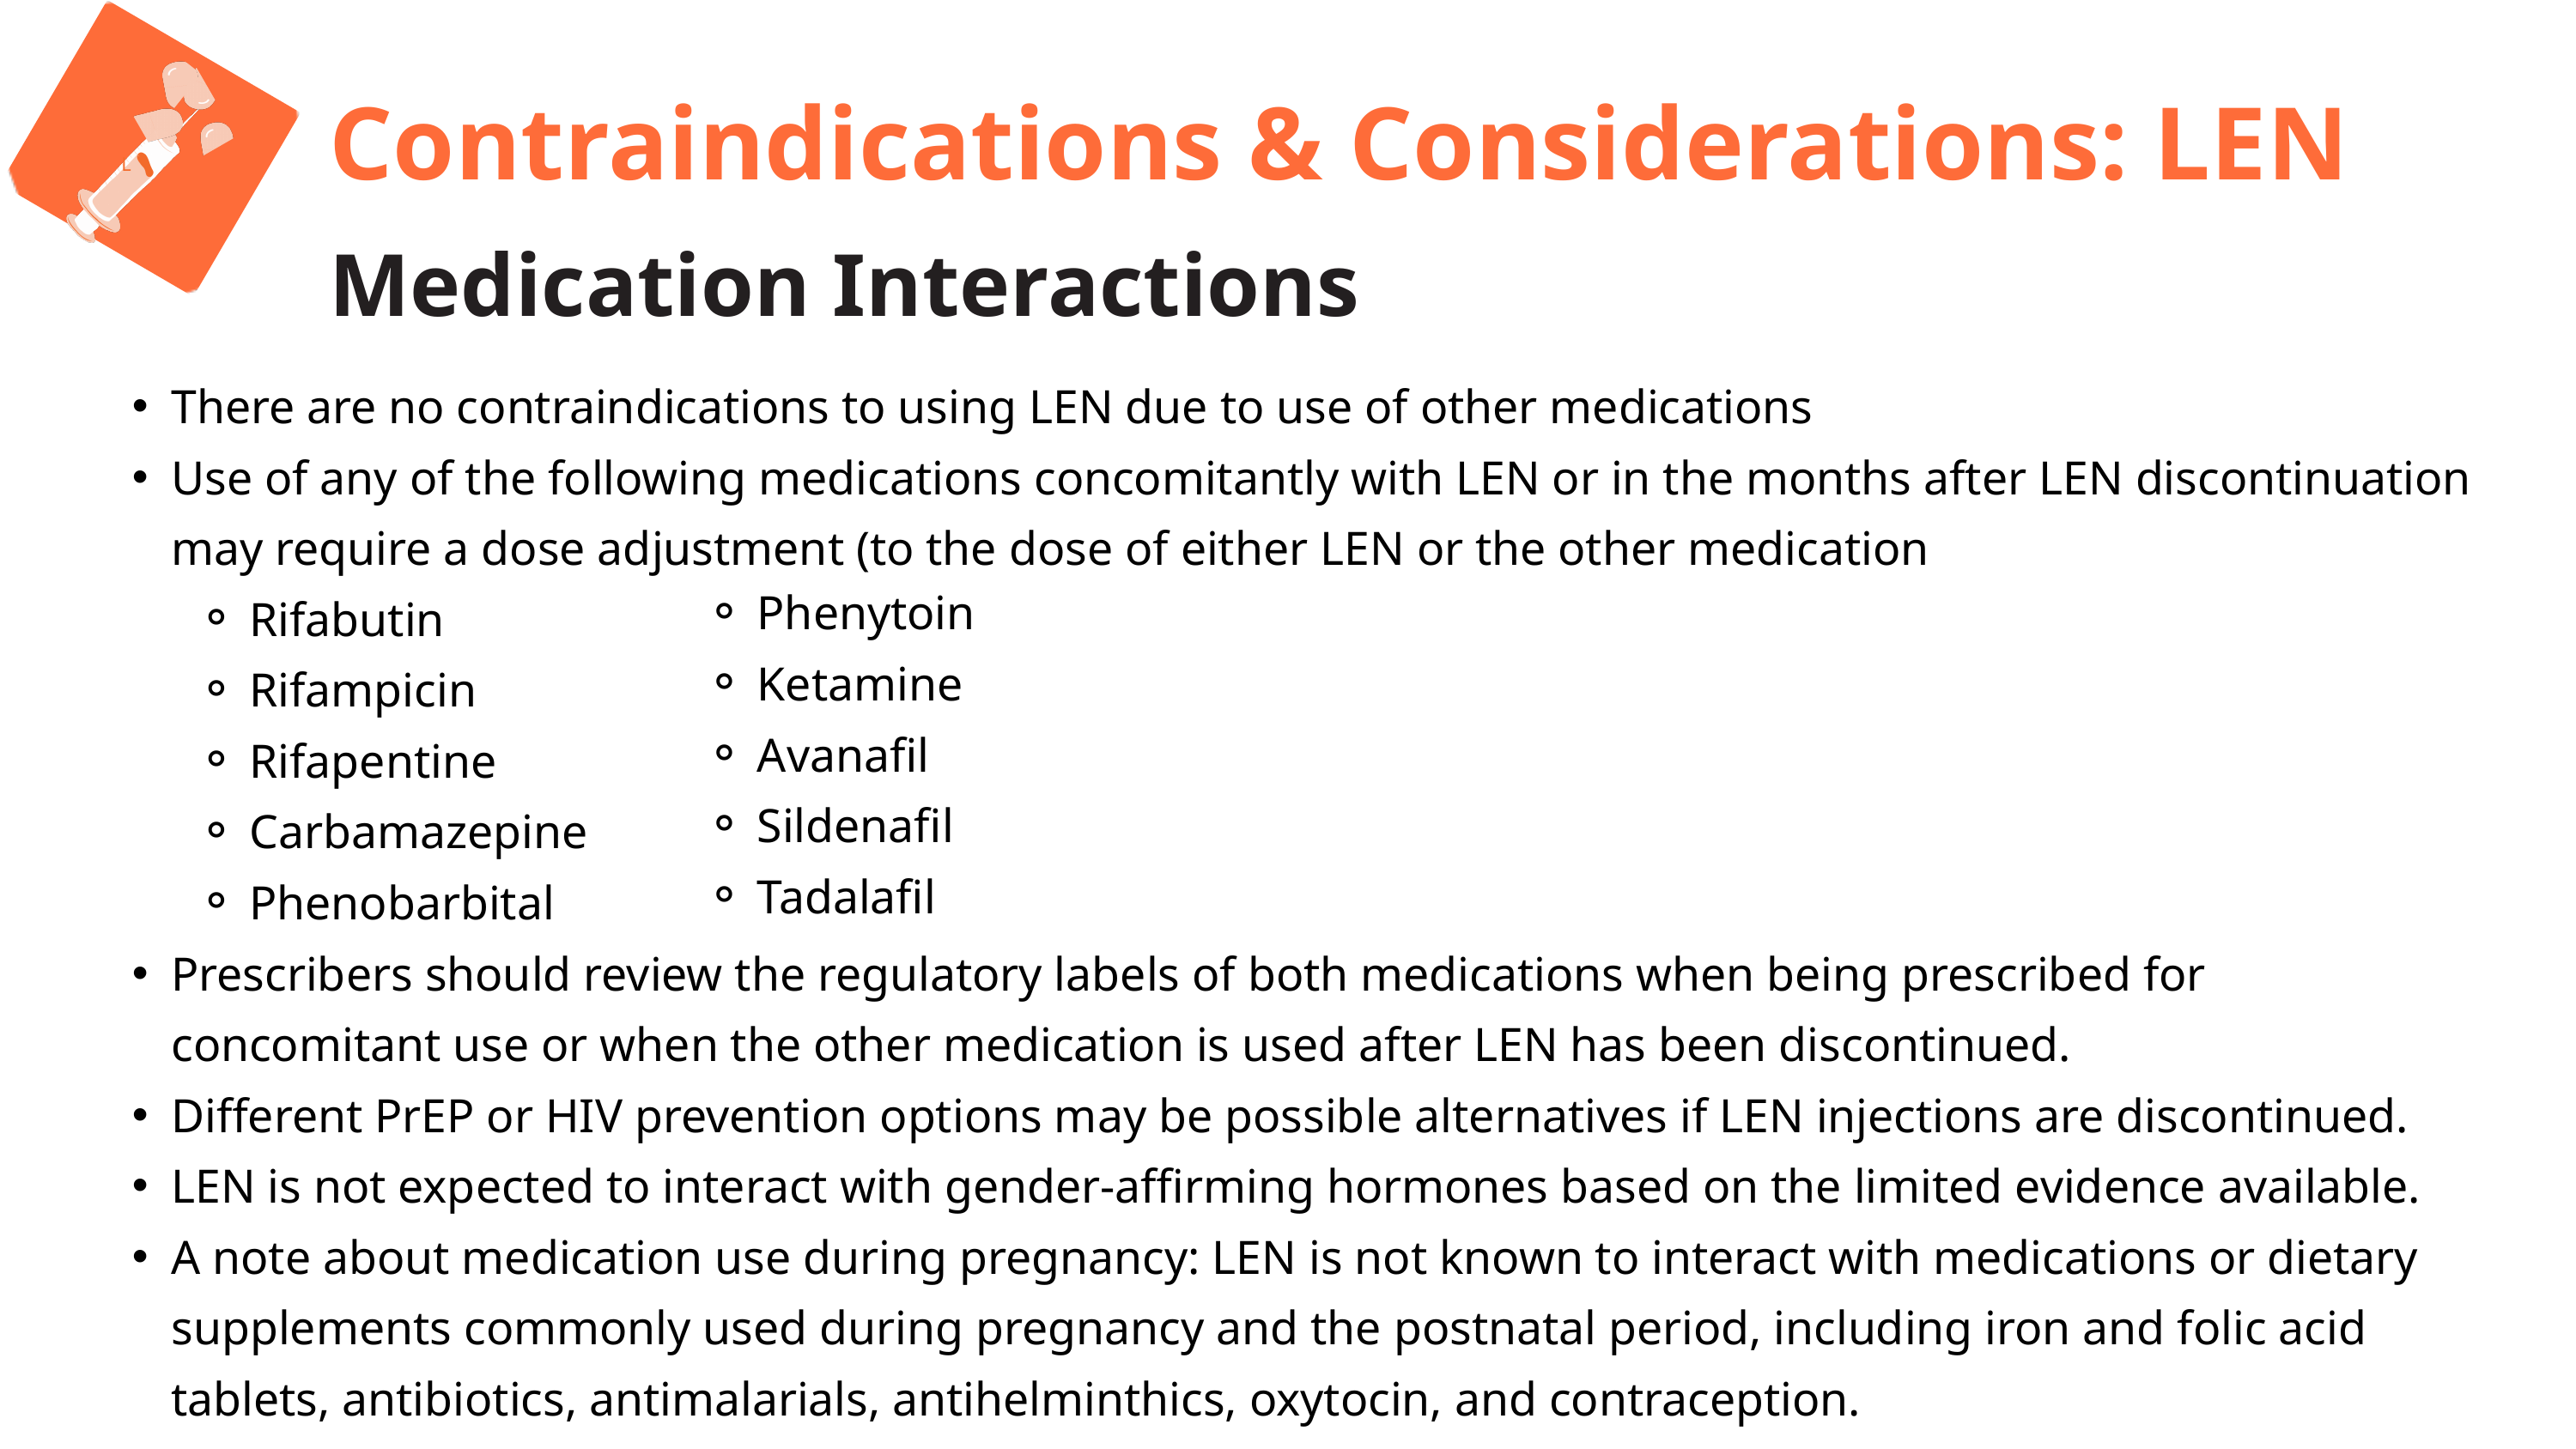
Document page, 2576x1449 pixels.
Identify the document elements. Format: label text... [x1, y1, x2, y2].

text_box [92, 371, 2483, 1416]
text_box [77, 0, 195, 51]
text_box [112, 250, 221, 297]
text_box Medication Interactions [329, 254, 1873, 334]
text_box Contraindications & Considerations: LEN [329, 107, 2576, 200]
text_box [66, 52, 237, 243]
text_box [0, 77, 62, 221]
text_box [240, 77, 301, 216]
